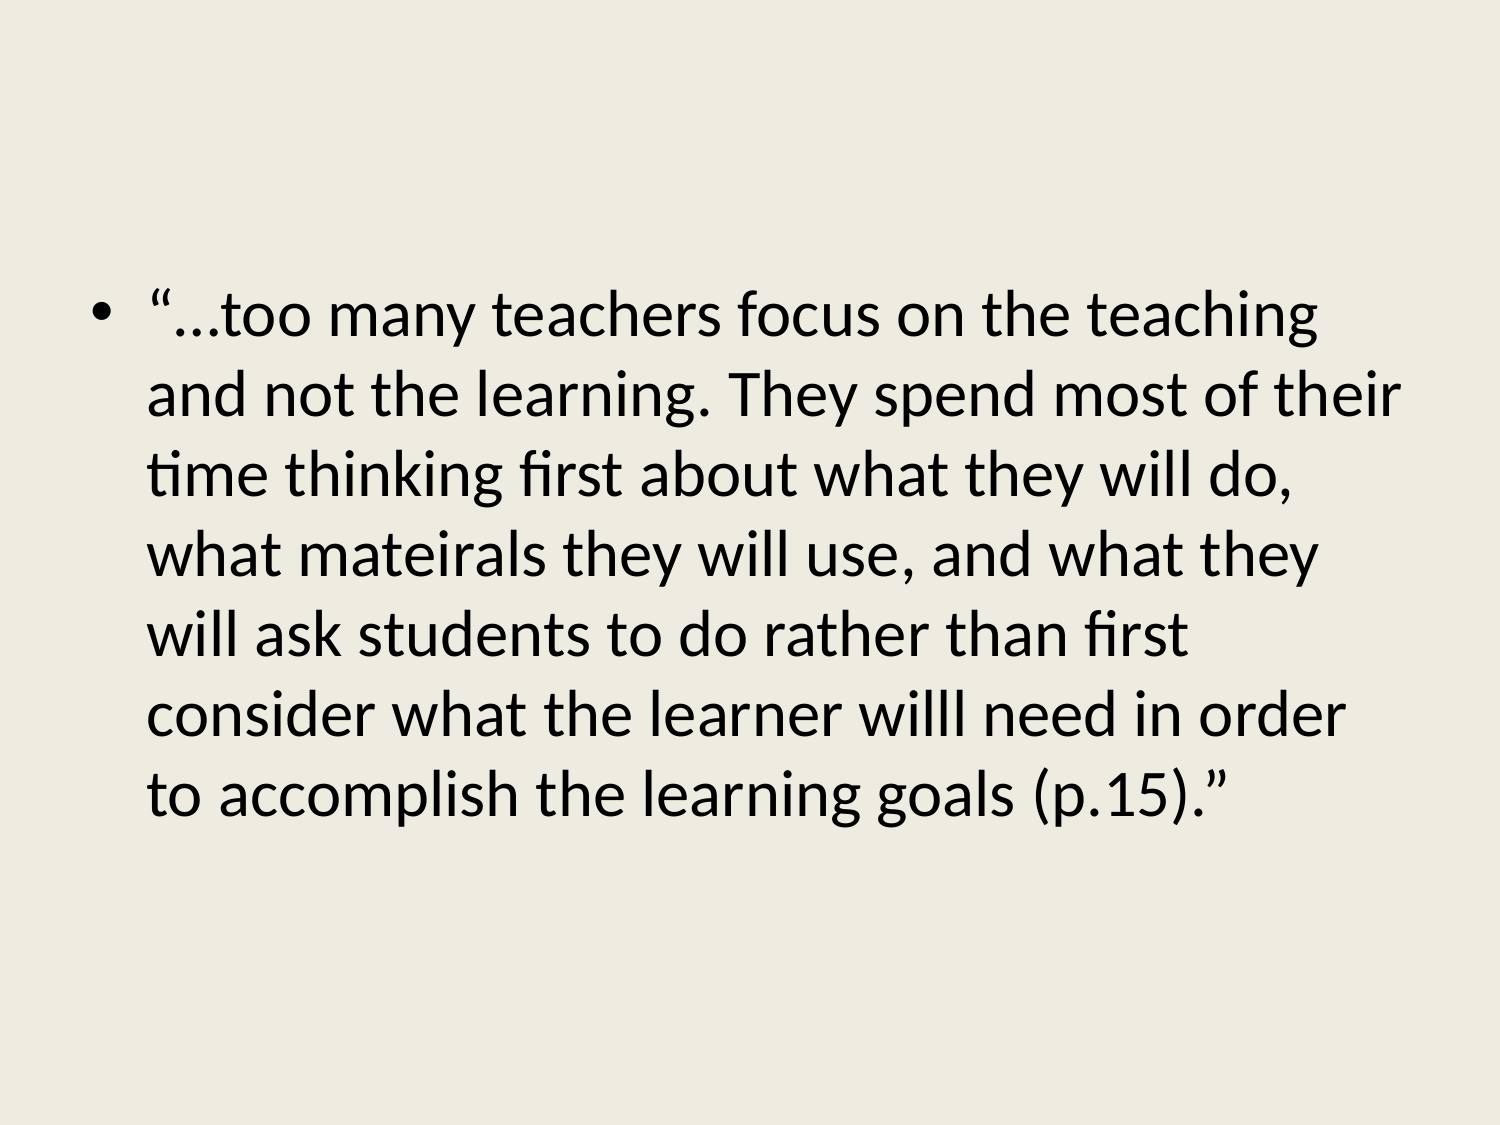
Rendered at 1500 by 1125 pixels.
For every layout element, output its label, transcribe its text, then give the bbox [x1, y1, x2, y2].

list “…too many teachers focus on the teaching and not the learning. They spend most of their time thinking first about what they will do, what mateirals they will use, and what they will ask students to do rather than first consider what the learner willl need in order to accomplish the learning goals (p.15).” [75, 262, 1425, 1005]
